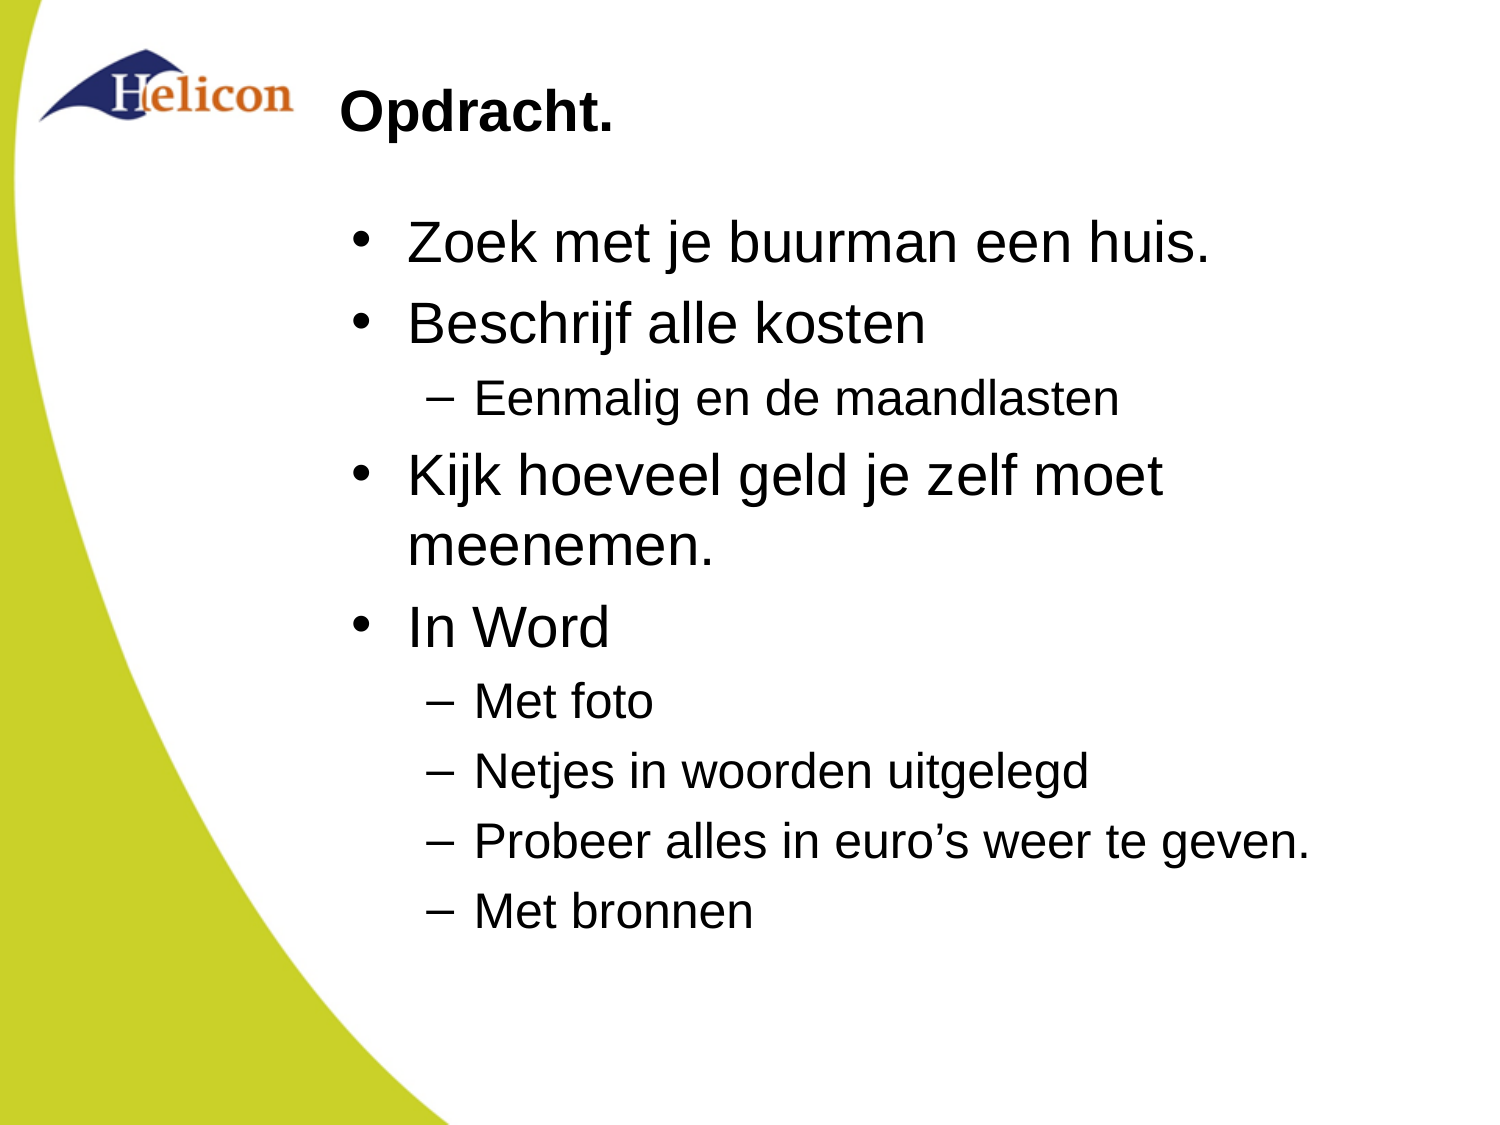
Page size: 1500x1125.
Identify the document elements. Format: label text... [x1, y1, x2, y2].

picture [0, 0, 1500, 1125]
title Opdracht. [324, 54, 1415, 161]
list Zoek met je buurman een huis. Beschrijf alle kosten Eenmalig en de maandlasten Kijk hoeveel geld je zelf moet meenemen. In Word Met foto Netjes in woorden uitgelegd Probeer alles in euro’s weer te geven. Met bronnen [336, 196, 1425, 1005]
